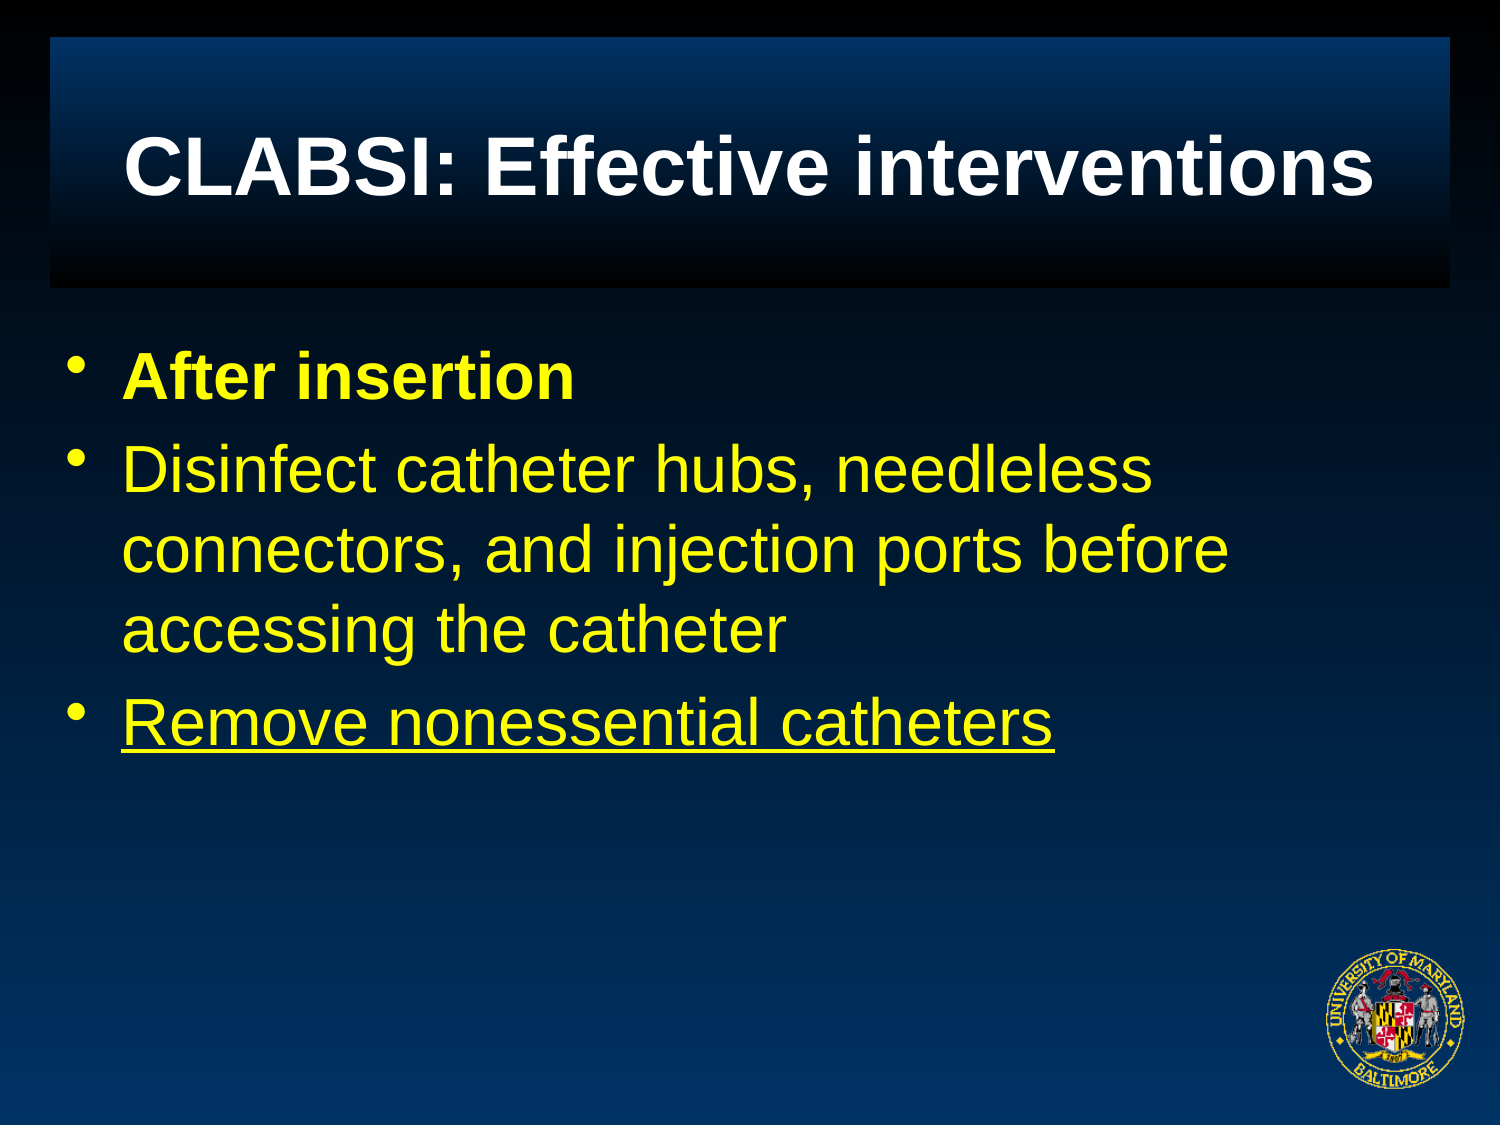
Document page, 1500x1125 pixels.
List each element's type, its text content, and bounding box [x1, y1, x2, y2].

picture [1325, 949, 1468, 1108]
title CLABSI: Effective interventions [49, 37, 1451, 288]
list After insertion Disinfect catheter hubs, needleless connectors, and injection ports before accessing the catheter Remove nonessential catheters [49, 324, 1451, 1088]
